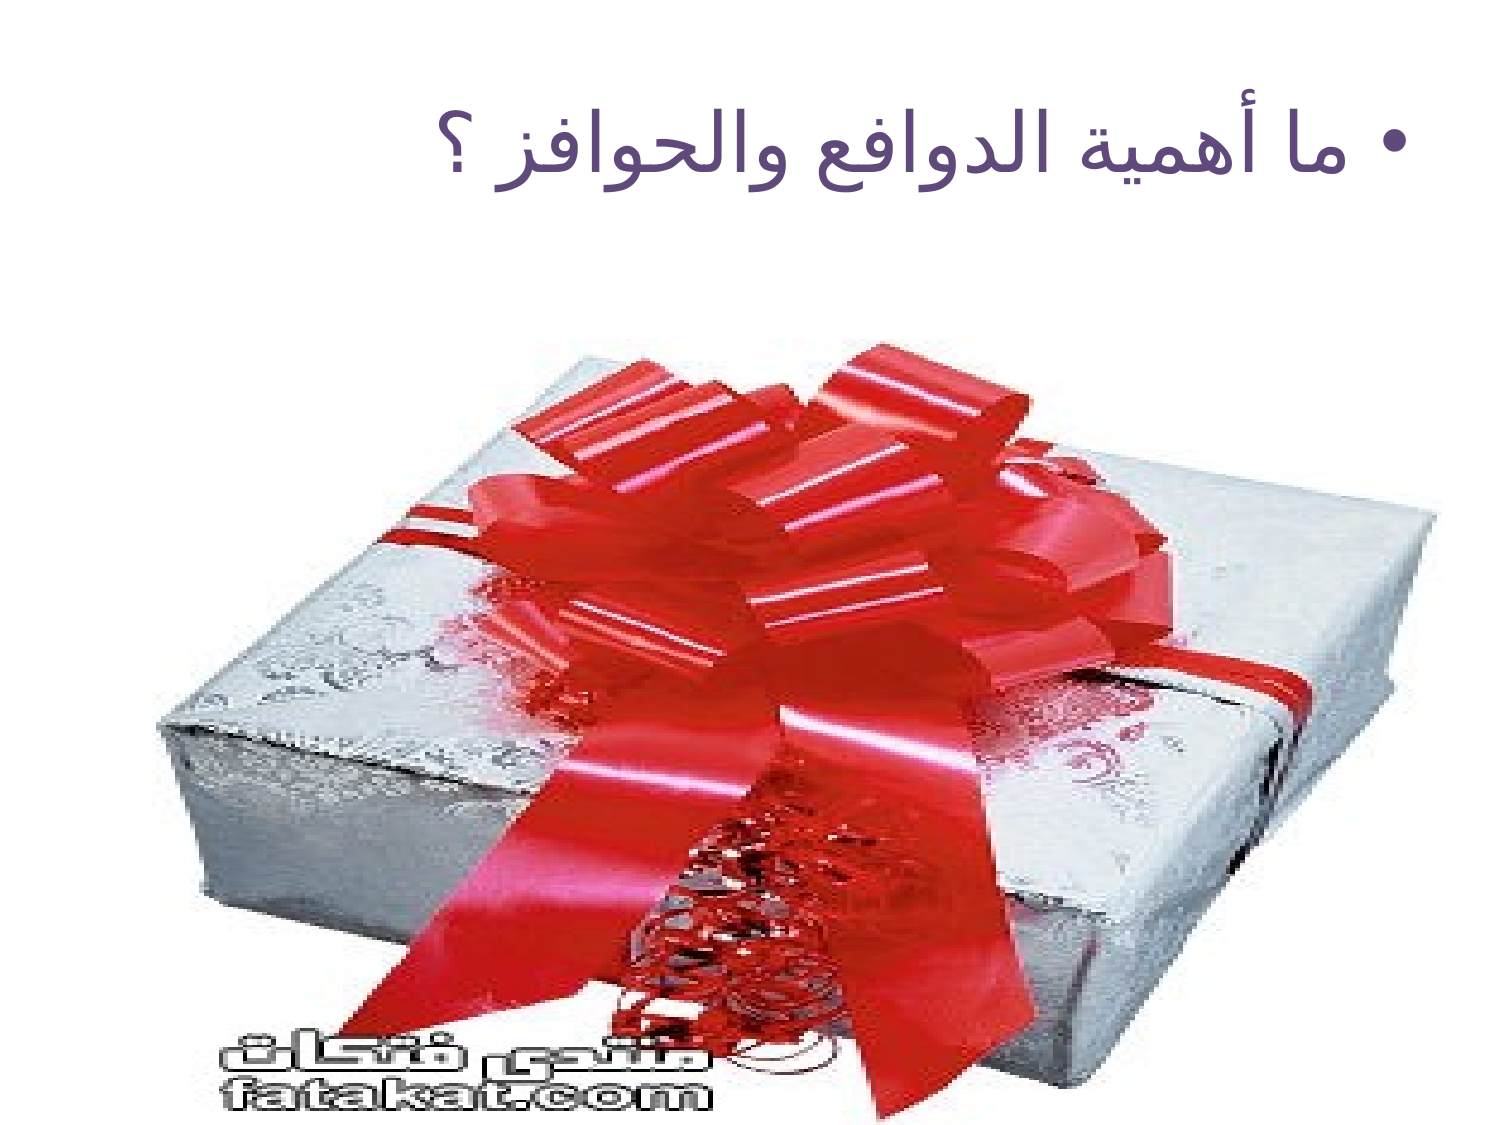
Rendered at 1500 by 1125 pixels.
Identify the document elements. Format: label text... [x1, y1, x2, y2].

picture [152, 339, 1442, 1125]
list ما أهمية الدوافع والحوافز ؟ [75, 82, 1425, 1005]
